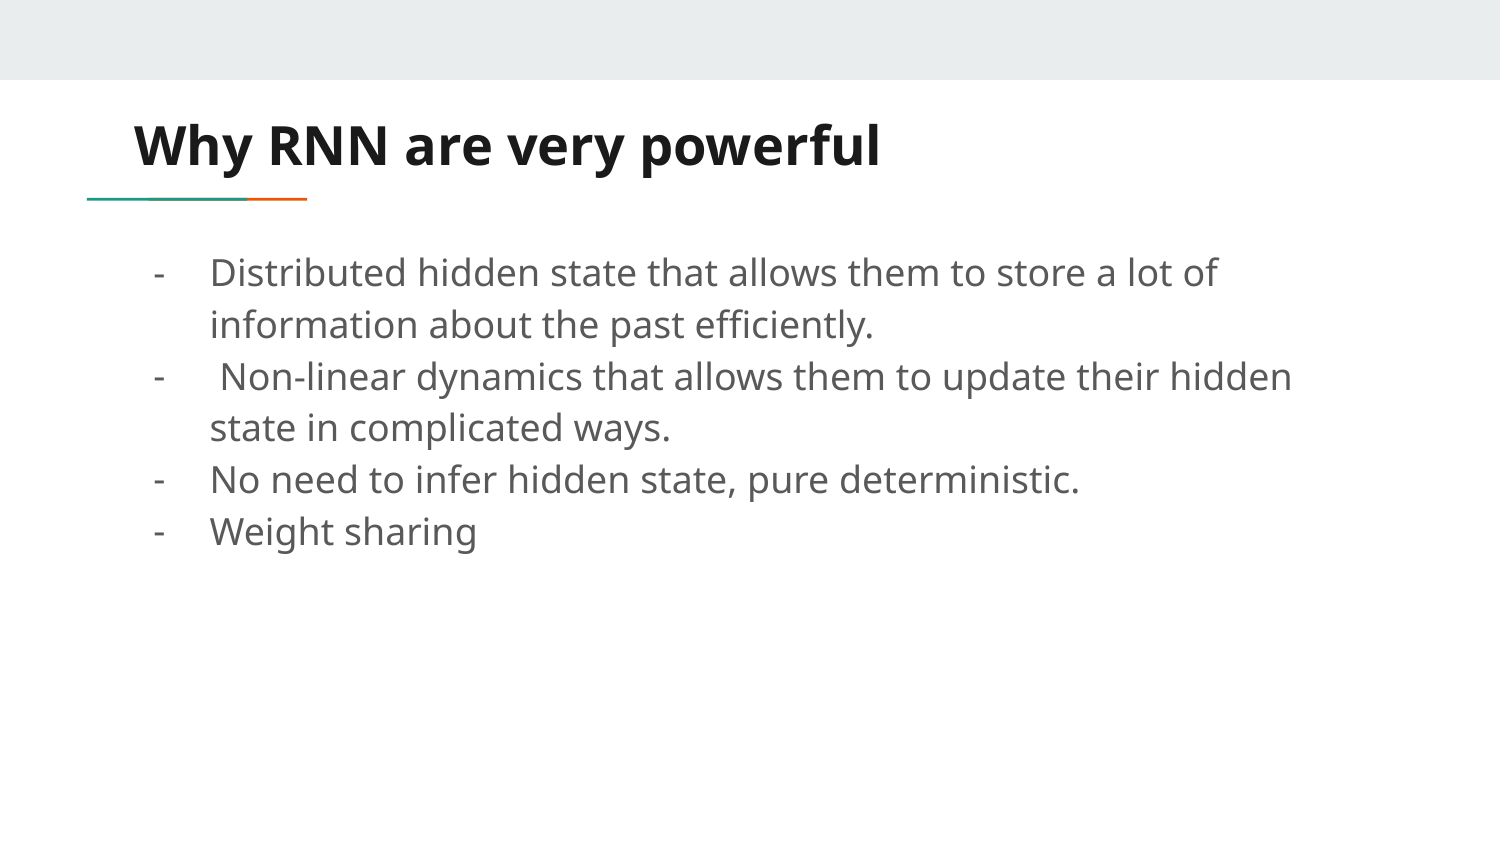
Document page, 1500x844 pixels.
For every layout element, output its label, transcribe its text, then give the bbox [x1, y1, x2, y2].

list Distributed hidden state that allows them to store a lot of information about the past efficiently. Non-linear dynamics that allows them to update their hidden state in complicated ways. No need to infer hidden state, pure deterministic. Weight sharing [119, 227, 1381, 712]
title Why RNN are very powerful [119, 95, 1381, 184]
